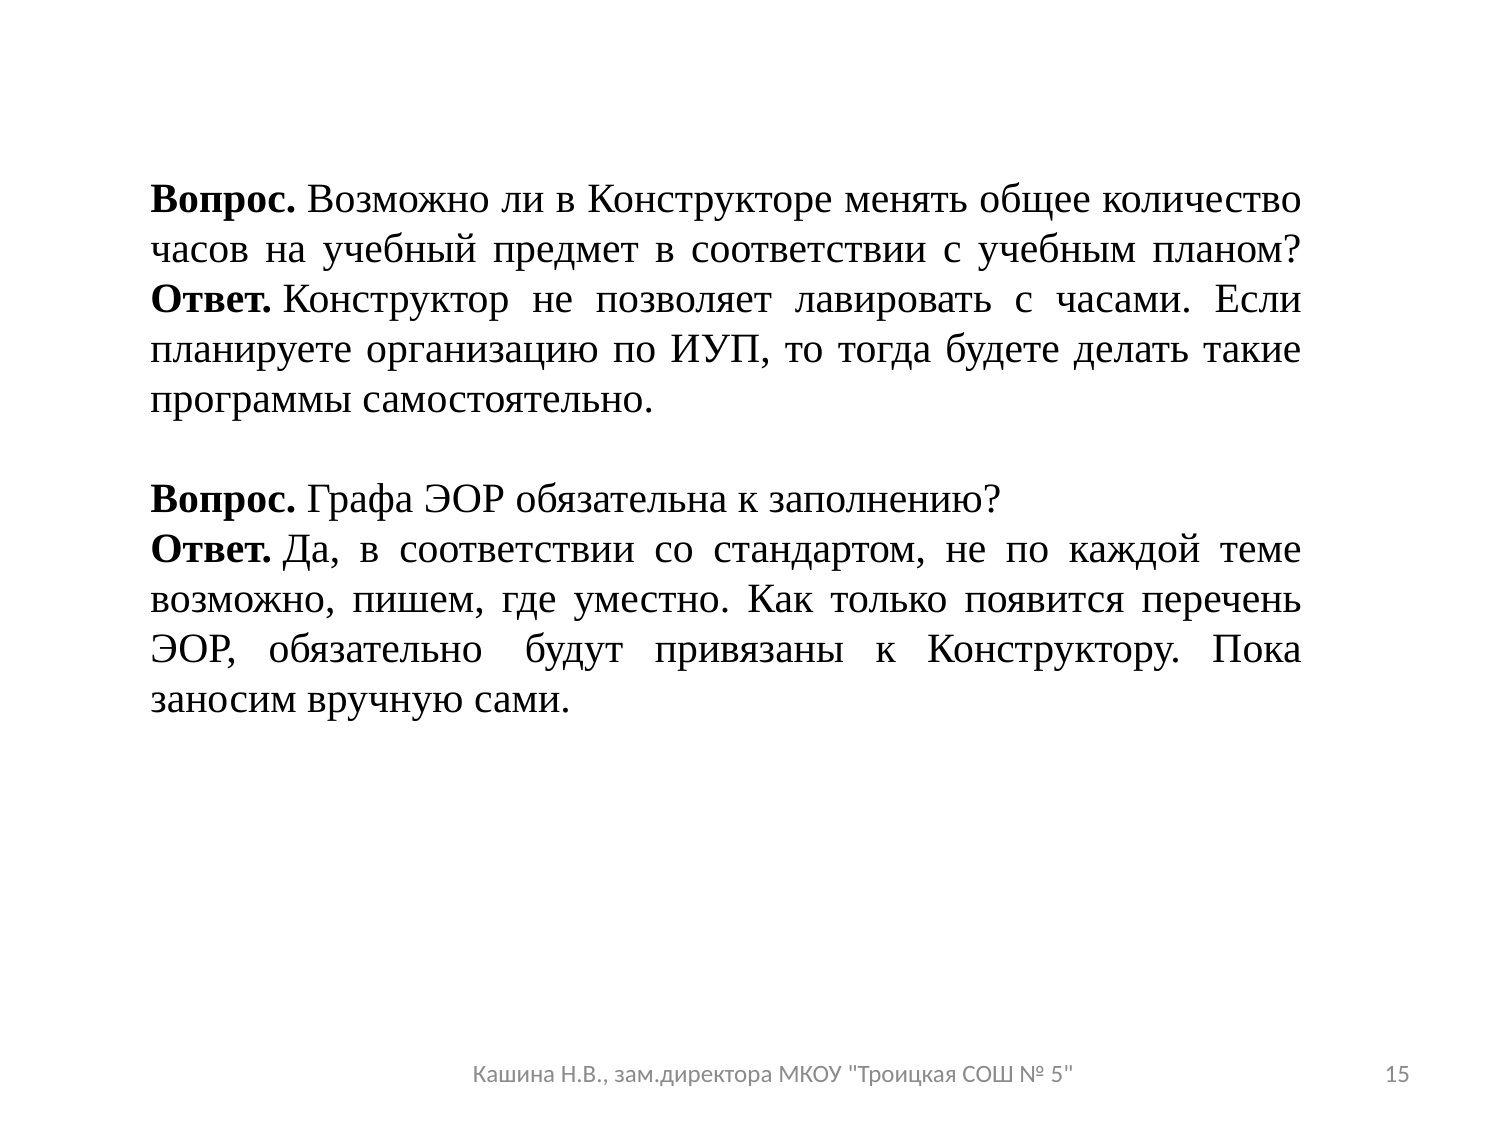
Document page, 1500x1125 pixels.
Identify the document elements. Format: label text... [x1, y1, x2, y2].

footer Кашина Н.В., зам.директора МКОУ "Троицкая СОШ № 5" [336, 1042, 1074, 1103]
slide_number 15 [1074, 1042, 1425, 1103]
text_box Вопрос. Возможно ли в Конструкторе менять общее количество часов на учебный предмет в соответствии с учебным планом? Ответ. Конструктор не позволяет лавировать с часами. Если планируете организацию по ИУП, то тогда будете делать такие программы самостоятельно. Вопрос. Графа ЭОР обязательна к заполнению? Ответ. Да, в соответствии со стандартом, не по каждой теме возможно, пишем, где уместно. Как только появится перечень ЭОР, обязательно будут привязаны к Конструктору. Пока заносим вручную сами. [135, 113, 1317, 729]
